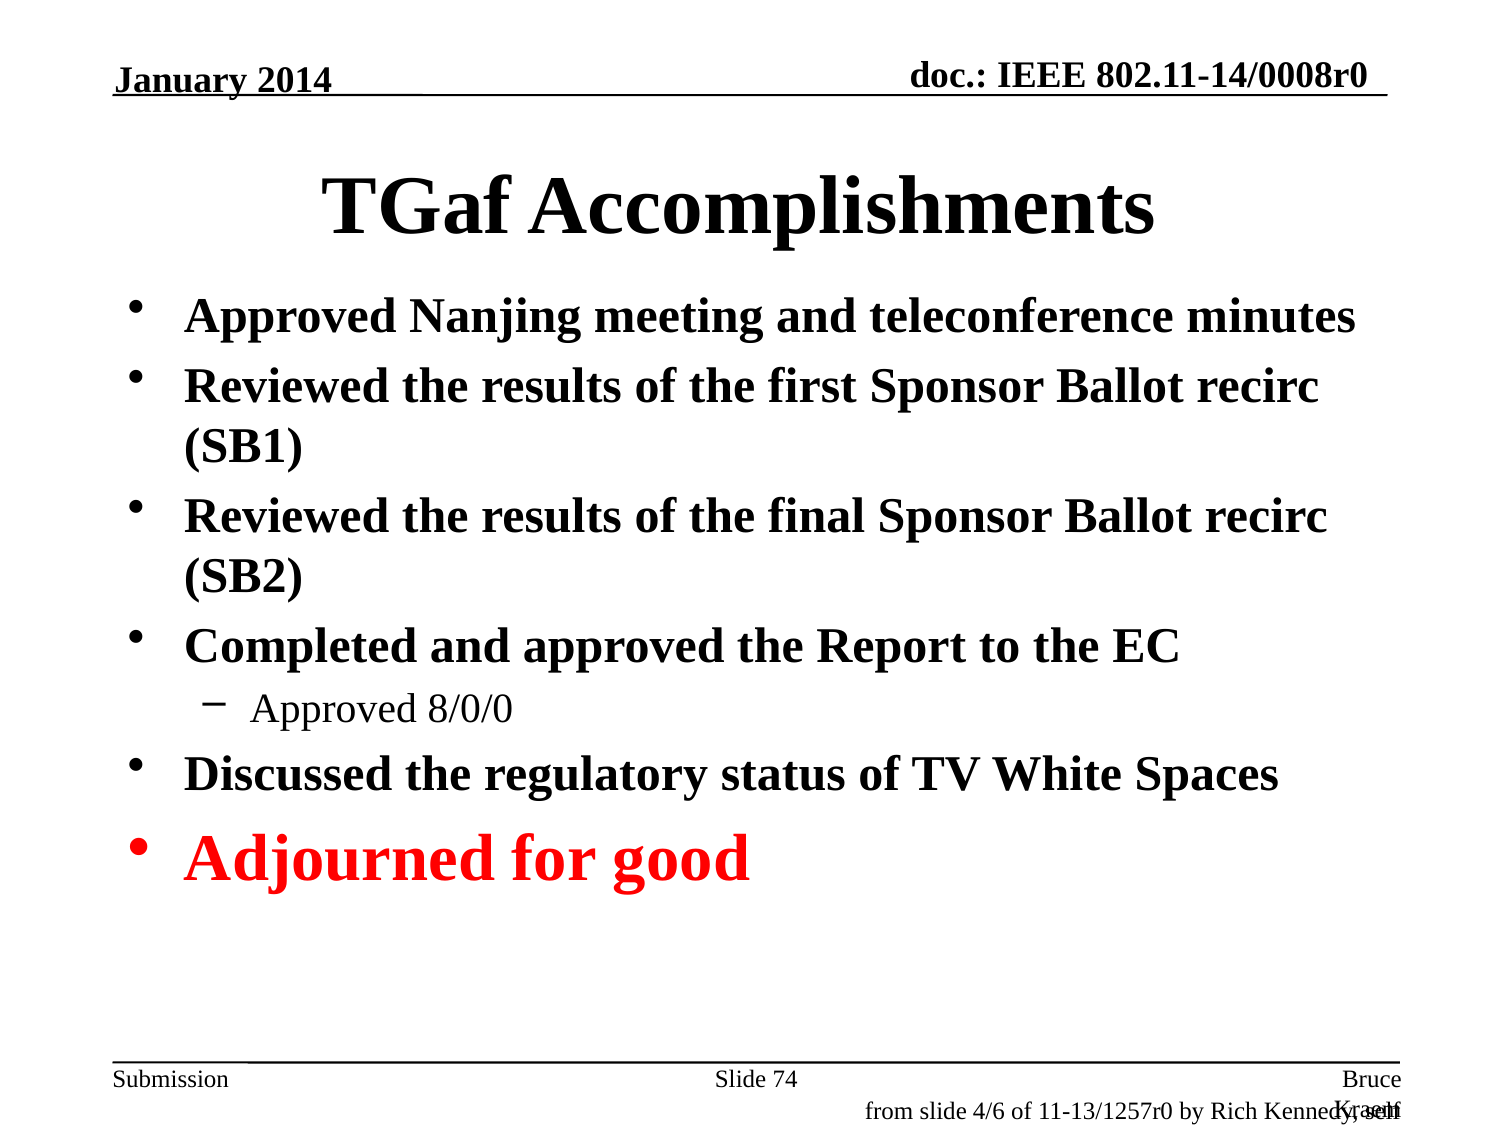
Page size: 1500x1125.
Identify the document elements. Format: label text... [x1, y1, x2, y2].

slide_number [114, 54, 374, 100]
title TGaf Accomplishments [112, 112, 1388, 275]
text_box from slide 4/6 of 11-13/1257r0 by Rich Kennedy, self [343, 1087, 1417, 1125]
footer Bruce Kraemer, Marvell [1325, 1062, 1402, 1087]
list Approved Nanjing meeting and teleconference minutes Reviewed the results of the first Sponsor Ballot recirc (SB1) Reviewed the results of the final Sponsor Ballot recirc (SB2) Completed and approved the Report to the EC Approved 8/0/0 Discussed the regulatory status of TV White Spaces Adjourned for good [112, 275, 1388, 1013]
slide_number Slide 74 [712, 1062, 800, 1087]
